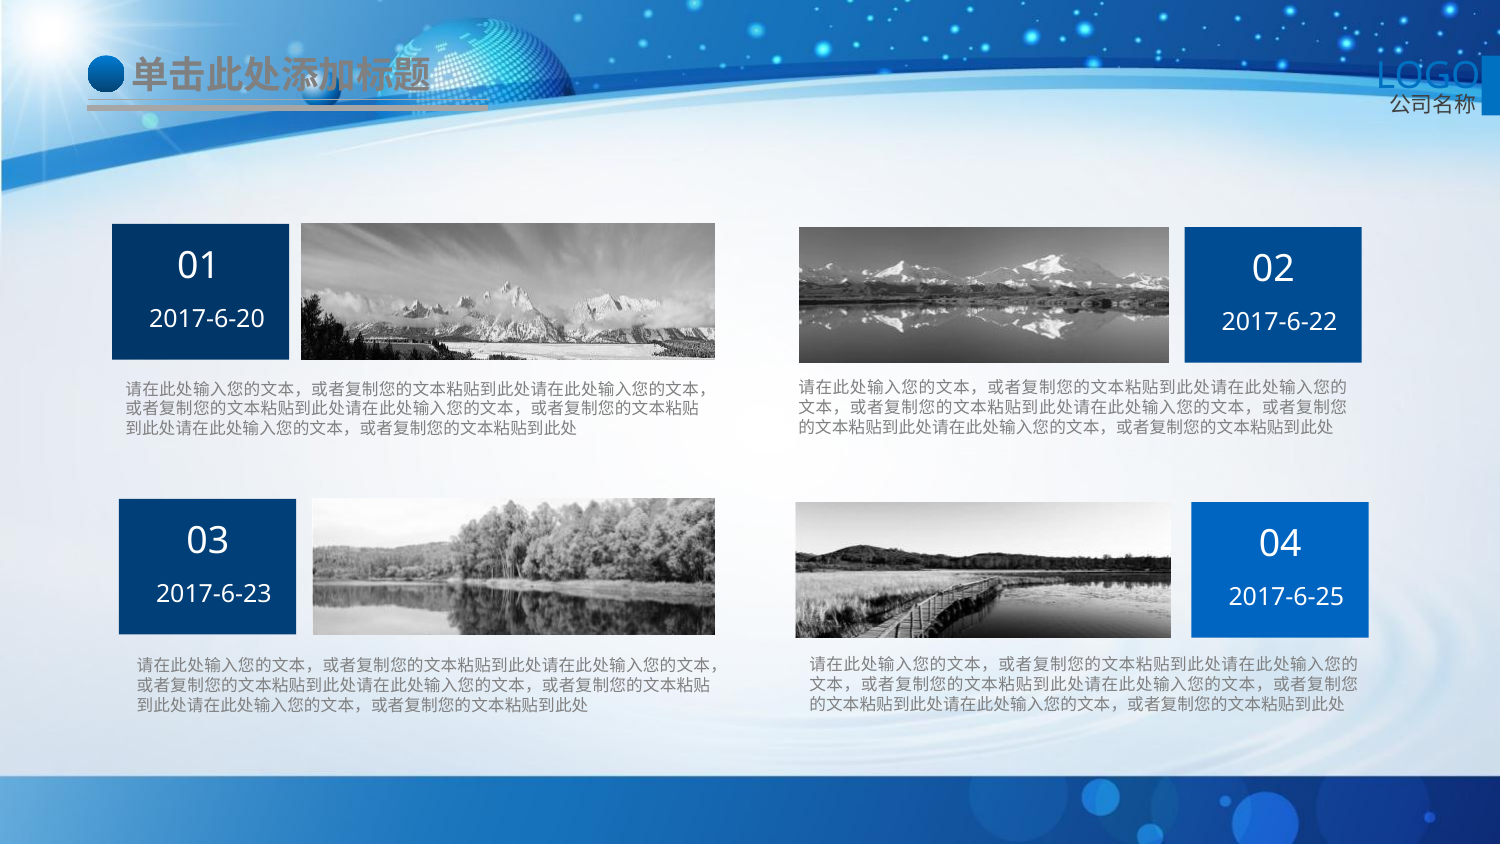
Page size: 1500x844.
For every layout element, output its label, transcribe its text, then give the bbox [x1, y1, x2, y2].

text_box 公司名称 [1374, 83, 1492, 125]
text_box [1184, 226, 1362, 363]
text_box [111, 223, 290, 360]
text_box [1191, 501, 1369, 638]
text_box LOGO [1360, 43, 1496, 104]
text_box 请在此处输入您的文本，或者复制您的文本粘贴到此处请在此处输入您的文本，或者复制您的文本粘贴到此处请在此处输入您的文本，或者复制您的文本粘贴到此处请在此处输入您的文本，或者复制您的文本粘贴到此处 [121, 647, 726, 722]
text_box 单击此处添加标题 [116, 43, 490, 99]
text_box 请在此处输入您的文本，或者复制您的文本粘贴到此处请在此处输入您的文本，或者复制您的文本粘贴到此处请在此处输入您的文本，或者复制您的文本粘贴到此处请在此处输入您的文本，或者复制您的文本粘贴到此处 [110, 370, 715, 446]
text_box [85, 53, 127, 95]
text_box 请在此处输入您的文本，或者复制您的文本粘贴到此处请在此处输入您的文本，或者复制您的文本粘贴到此处请在此处输入您的文本，或者复制您的文本粘贴到此处请在此处输入您的文本，或者复制您的文本粘贴到此处 [783, 369, 1363, 445]
text_box 请在此处输入您的文本，或者复制您的文本粘贴到此处请在此处输入您的文本，或者复制您的文本粘贴到此处请在此处输入您的文本，或者复制您的文本粘贴到此处请在此处输入您的文本，或者复制您的文本粘贴到此处 [794, 646, 1374, 721]
picture [0, 0, 1500, 844]
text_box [118, 498, 297, 635]
text_box [1480, 54, 1500, 117]
